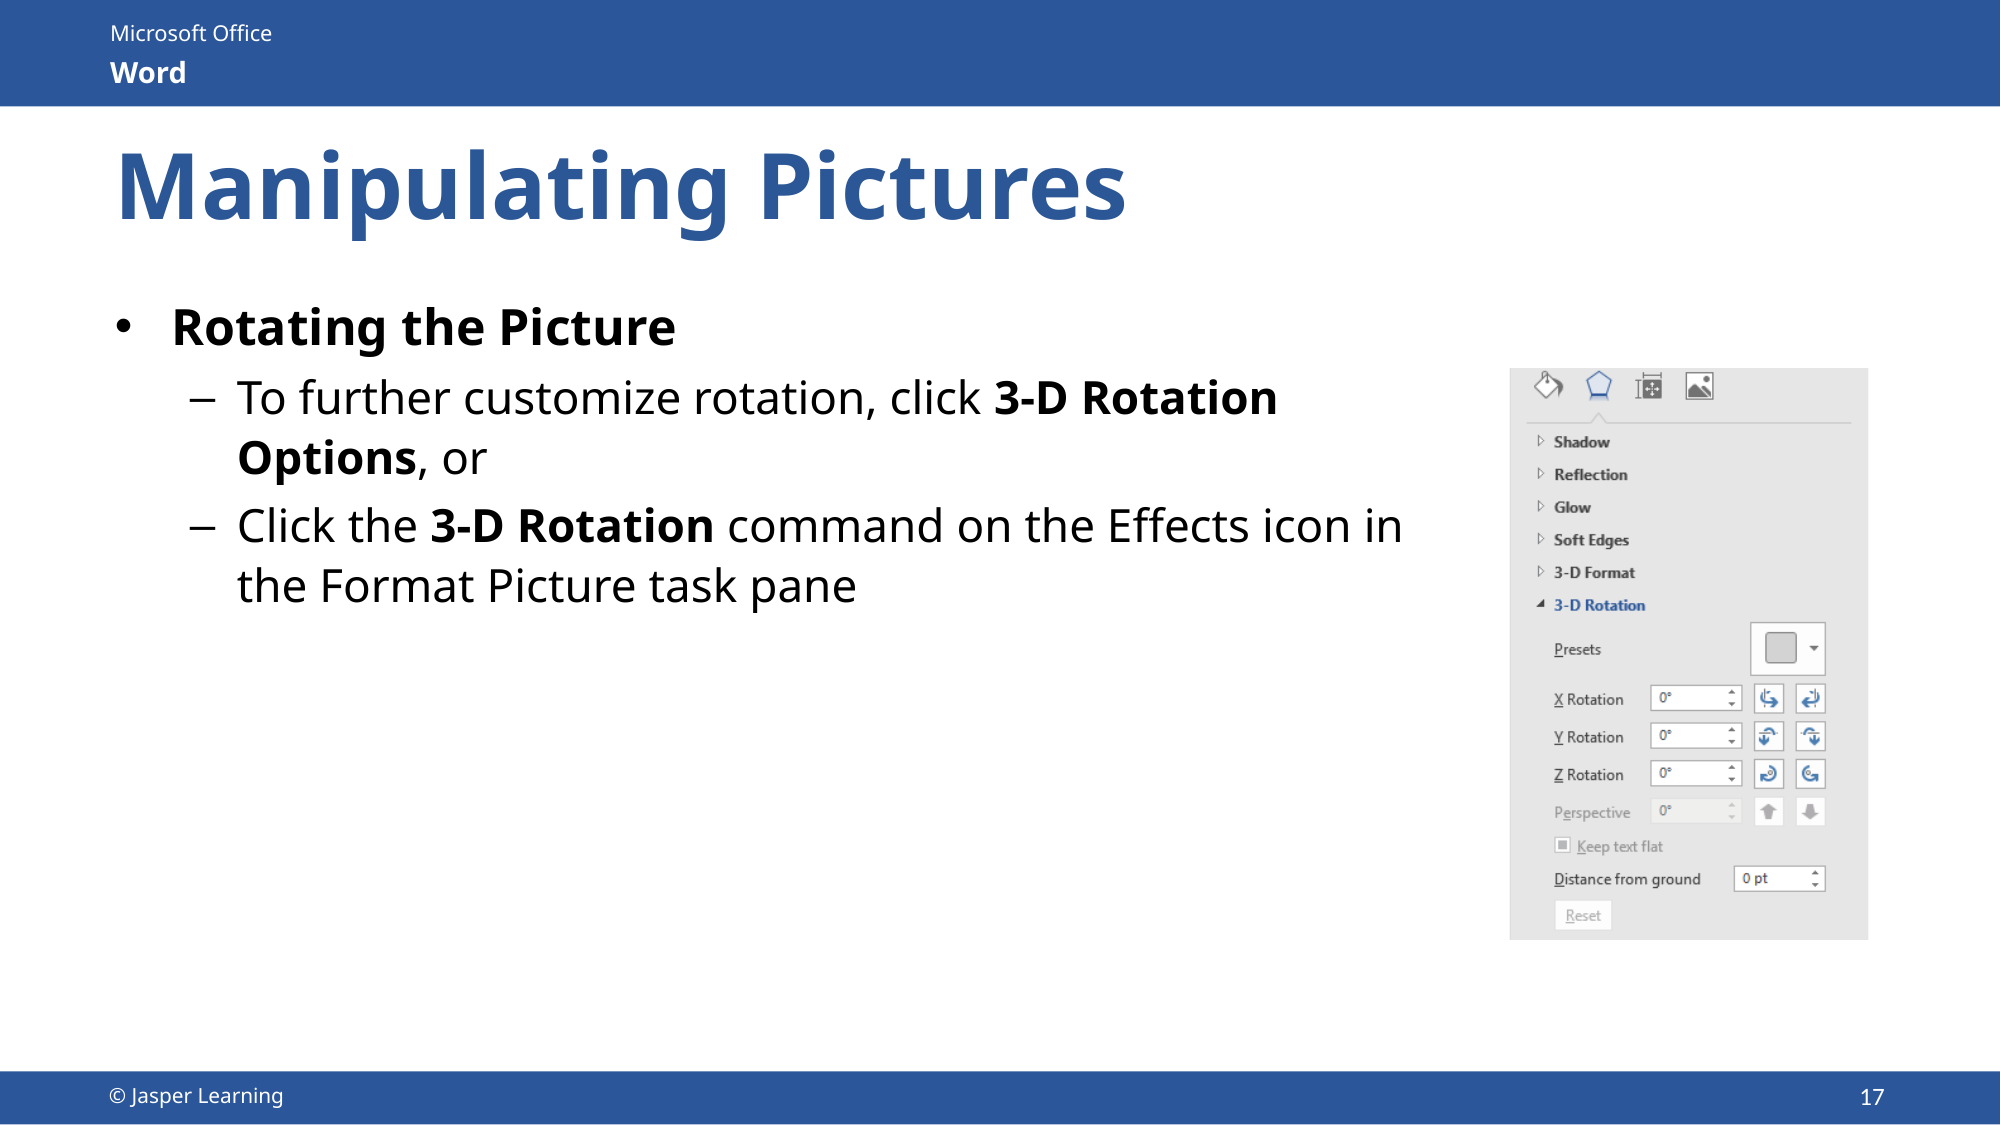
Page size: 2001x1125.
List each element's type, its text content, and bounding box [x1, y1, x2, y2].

list Rotating the Picture To further customize rotation, click 3-D Rotation Options, or Click the 3-D Rotation command on the Effects icon in the Format Picture task pane [99, 283, 1465, 1026]
footer © Jasper Learning [94, 1066, 769, 1125]
title Manipulating Pictures [99, 118, 1866, 248]
picture [1509, 368, 1869, 940]
slide_number 17 [1433, 1065, 1900, 1125]
